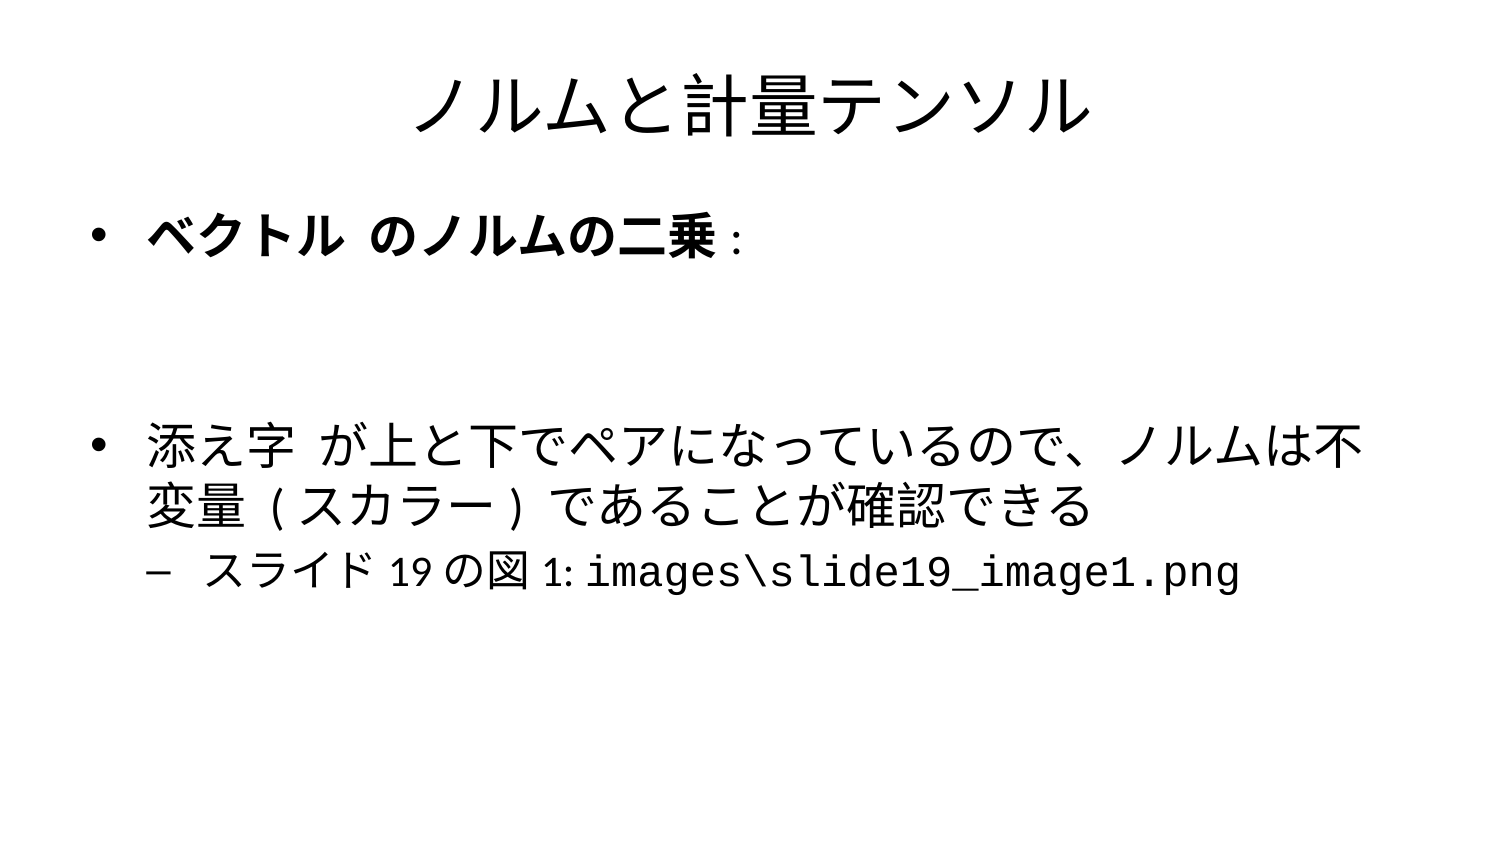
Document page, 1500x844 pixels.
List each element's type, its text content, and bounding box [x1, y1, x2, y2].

title ノルムと計量テンソル [75, 33, 1425, 175]
